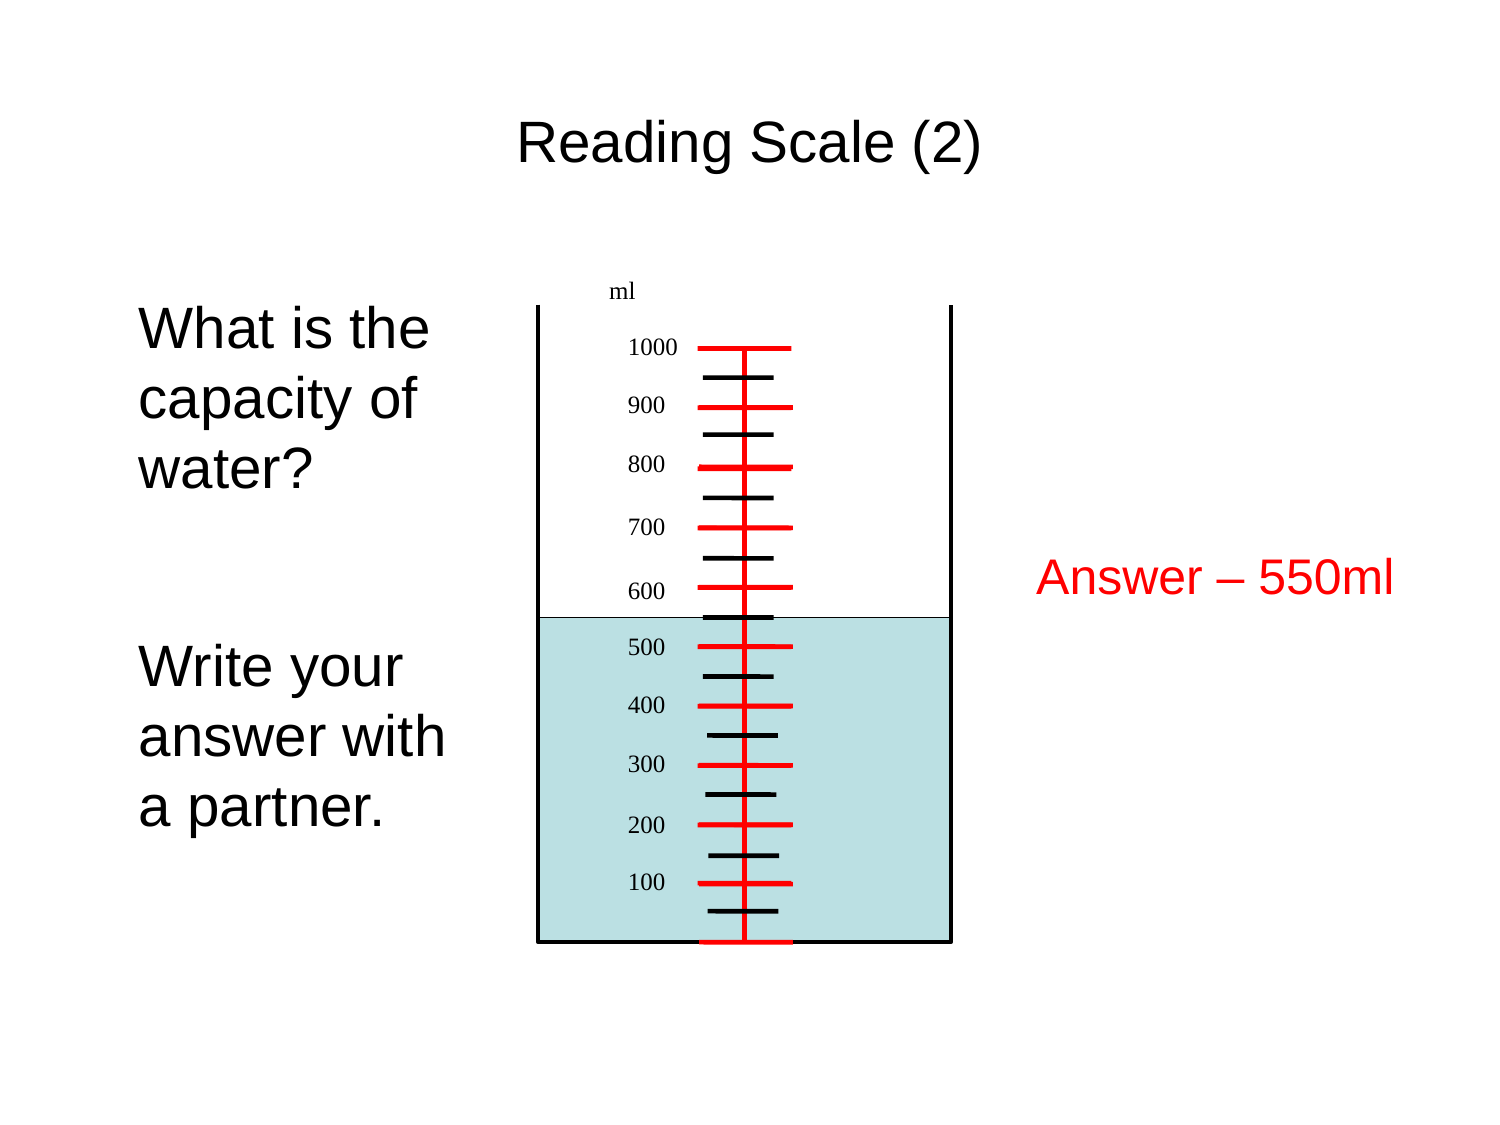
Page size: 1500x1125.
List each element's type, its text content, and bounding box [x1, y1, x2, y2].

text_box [538, 266, 951, 943]
text_box Answer – 550ml [1021, 537, 1424, 613]
text_box What is the capacity of water? Write your answer with a partner. [123, 282, 490, 846]
title Reading Scale (2) [74, 44, 1426, 233]
